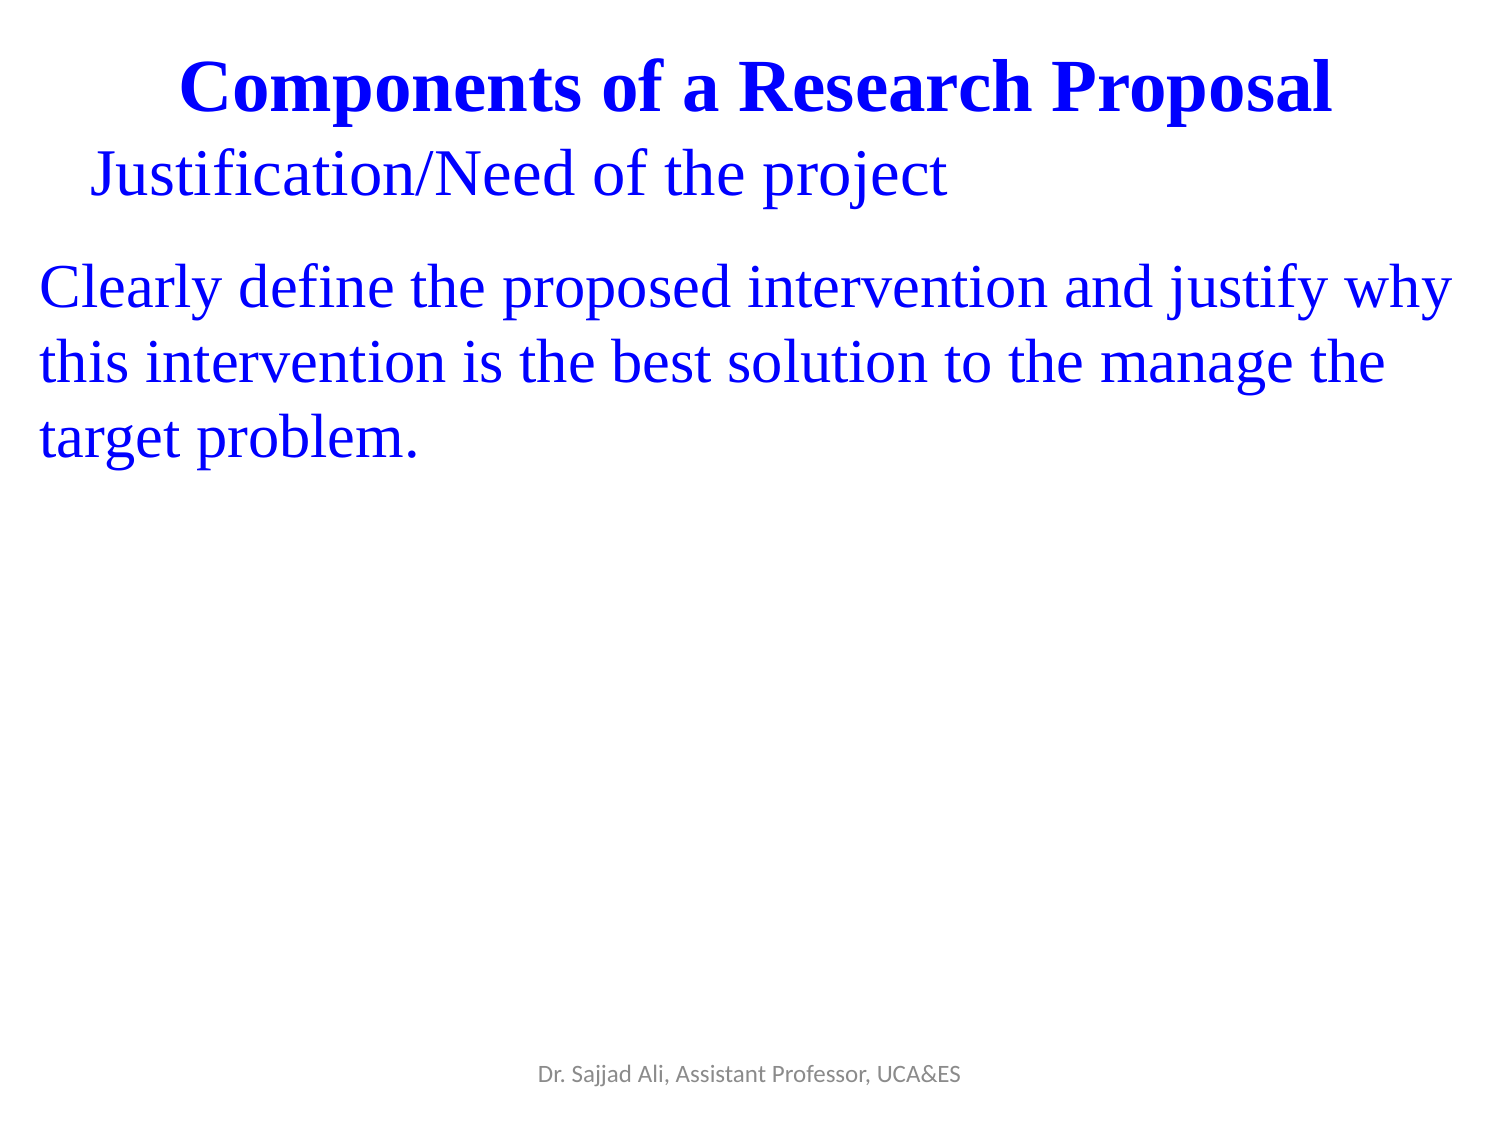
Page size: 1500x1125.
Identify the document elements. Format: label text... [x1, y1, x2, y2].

title Justification/Need of the project [75, 112, 1350, 225]
text_box Components of a Research Proposal [74, 16, 1438, 146]
footer Dr. Sajjad Ali, Assistant Professor, UCA&ES [512, 1042, 988, 1103]
text_box Clearly define the proposed intervention and justify why this intervention is the best solution to the manage the target problem. [24, 237, 1488, 488]
